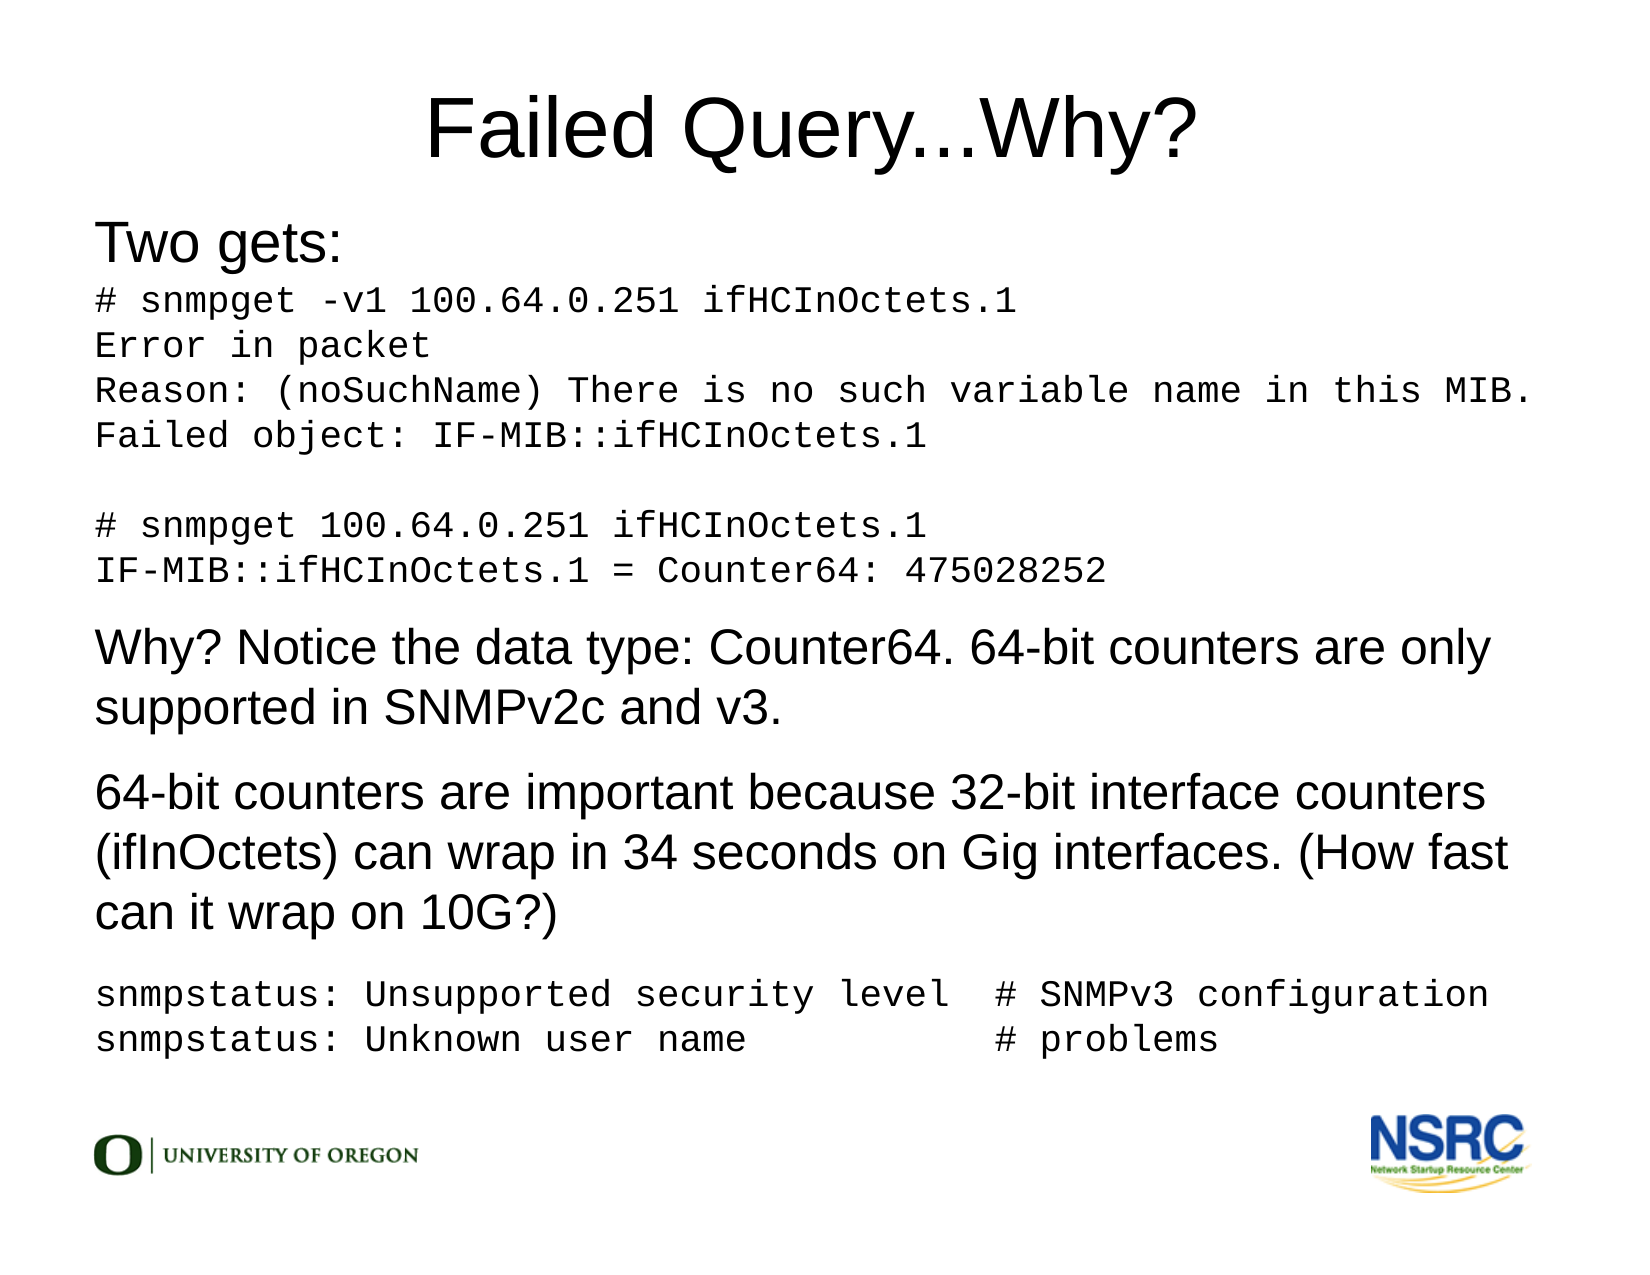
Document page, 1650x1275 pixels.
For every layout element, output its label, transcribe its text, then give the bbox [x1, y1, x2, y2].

text_box Failed Query...Why? [133, 58, 1491, 189]
picture [1371, 1114, 1532, 1193]
picture [92, 1133, 420, 1177]
text_box Two gets: # snmpget -v1 100.64.0.251 ifHCInOctets.1 Error in packet Reason: (noSuchName) There is no such variable name in this MIB. Failed object: IF-MIB::ifHCInOctets.1 # snmpget 100.64.0.251 ifHCInOctets.1 IF-MIB::ifHCInOctets.1 = Counter64: 475028252 Why? Notice the data type: Counter64. 64-bit counters are only supported in SNMPv2c and v3. 64-bit counters are important because 32-bit interface counters (ifInOctets) can wrap in 34 seconds on Gig interfaces. (How fast can it wrap on 10G?) snmpstatus: Unsupported security level # SNMPv3 configuration snmpstatus: Unknown user name # problems [94, 204, 1552, 1091]
